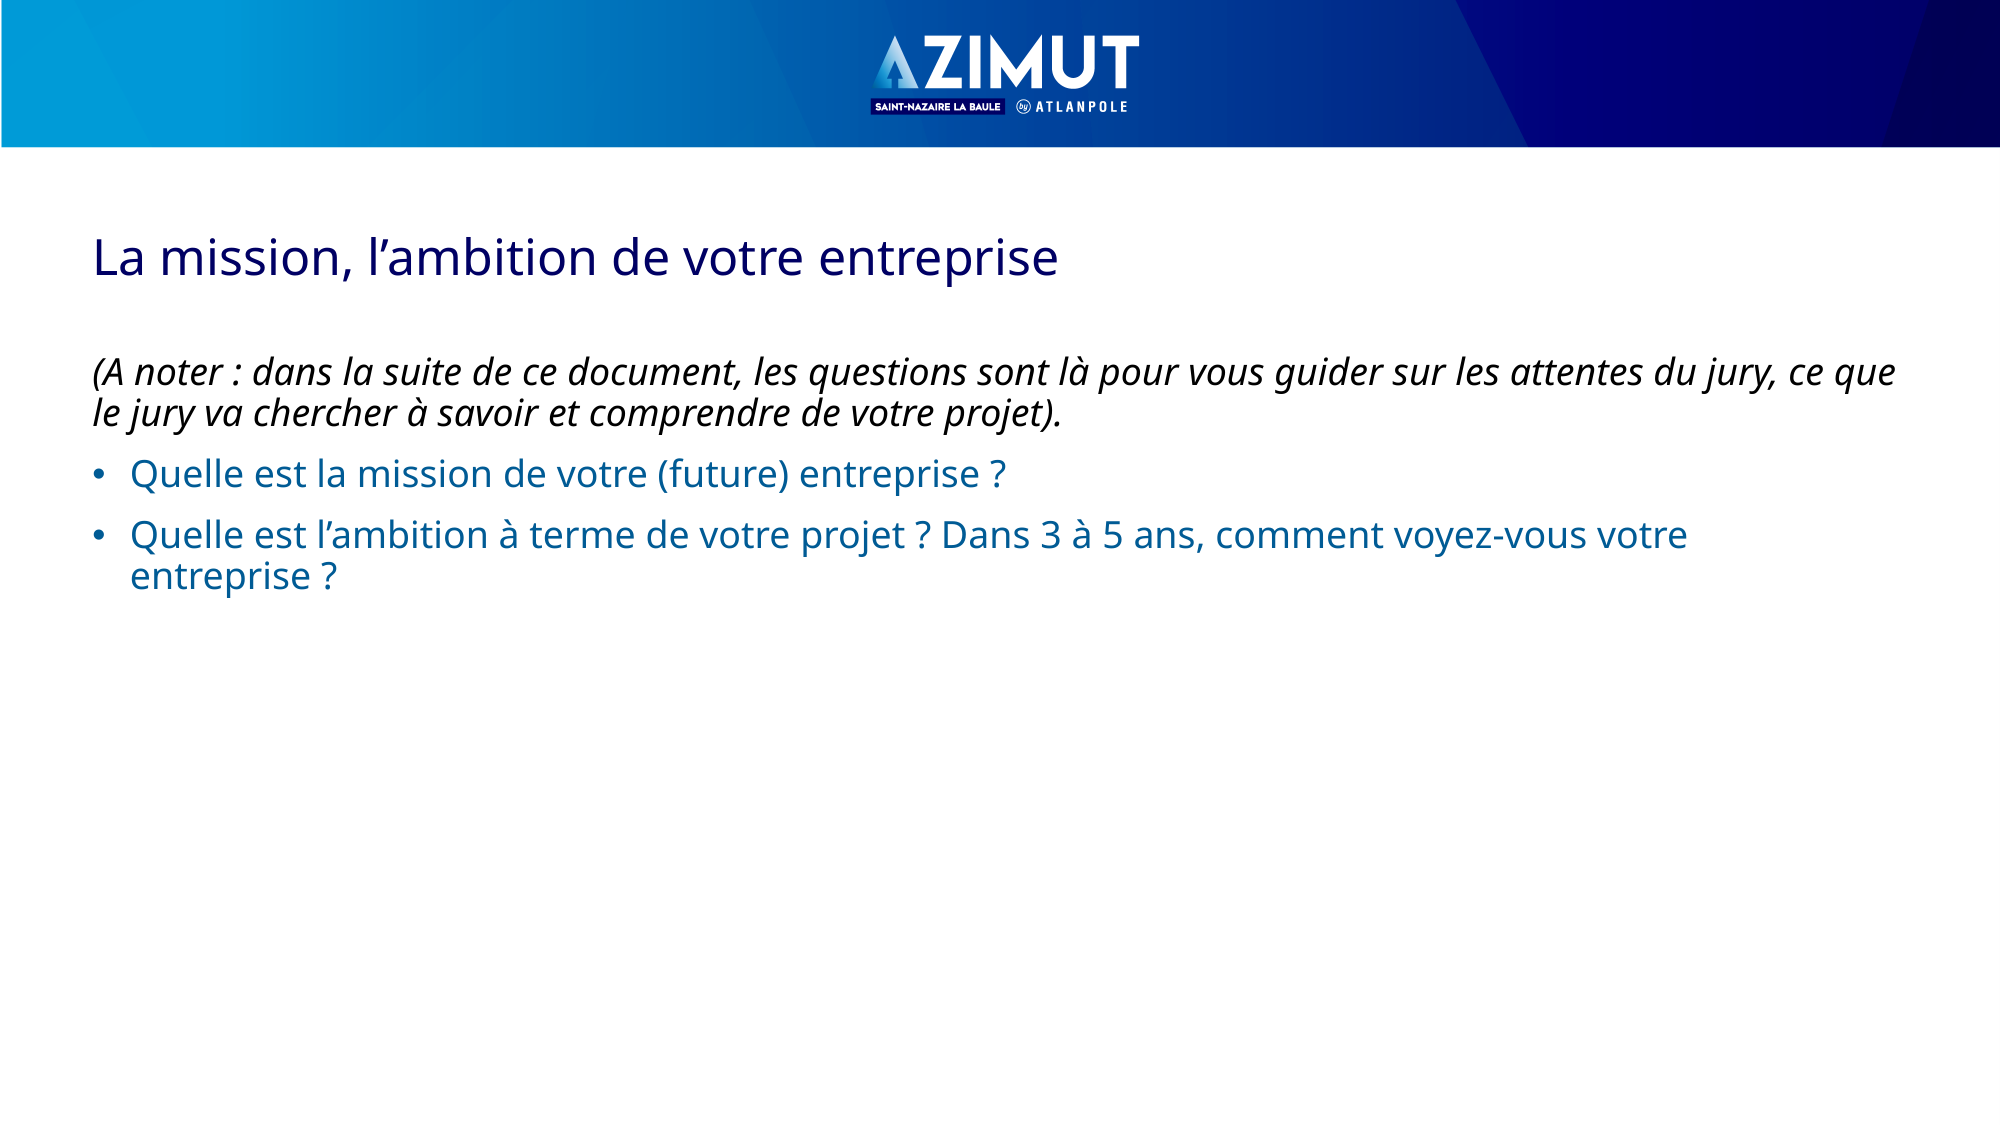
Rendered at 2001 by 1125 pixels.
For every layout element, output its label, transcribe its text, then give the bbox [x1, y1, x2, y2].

list (A noter : dans la suite de ce document, les questions sont là pour vous guider sur les attentes du jury, ce que le jury va chercher à savoir et comprendre de votre projet). Quelle est la mission de votre (future) entreprise ? Quelle est l’ambition à terme de votre projet ? Dans 3 à 5 ans, comment voyez-vous votre entreprise ? [77, 345, 1920, 1060]
title La mission, l’ambition de votre entreprise [77, 194, 1920, 324]
picture [0, 0, 2000, 1125]
